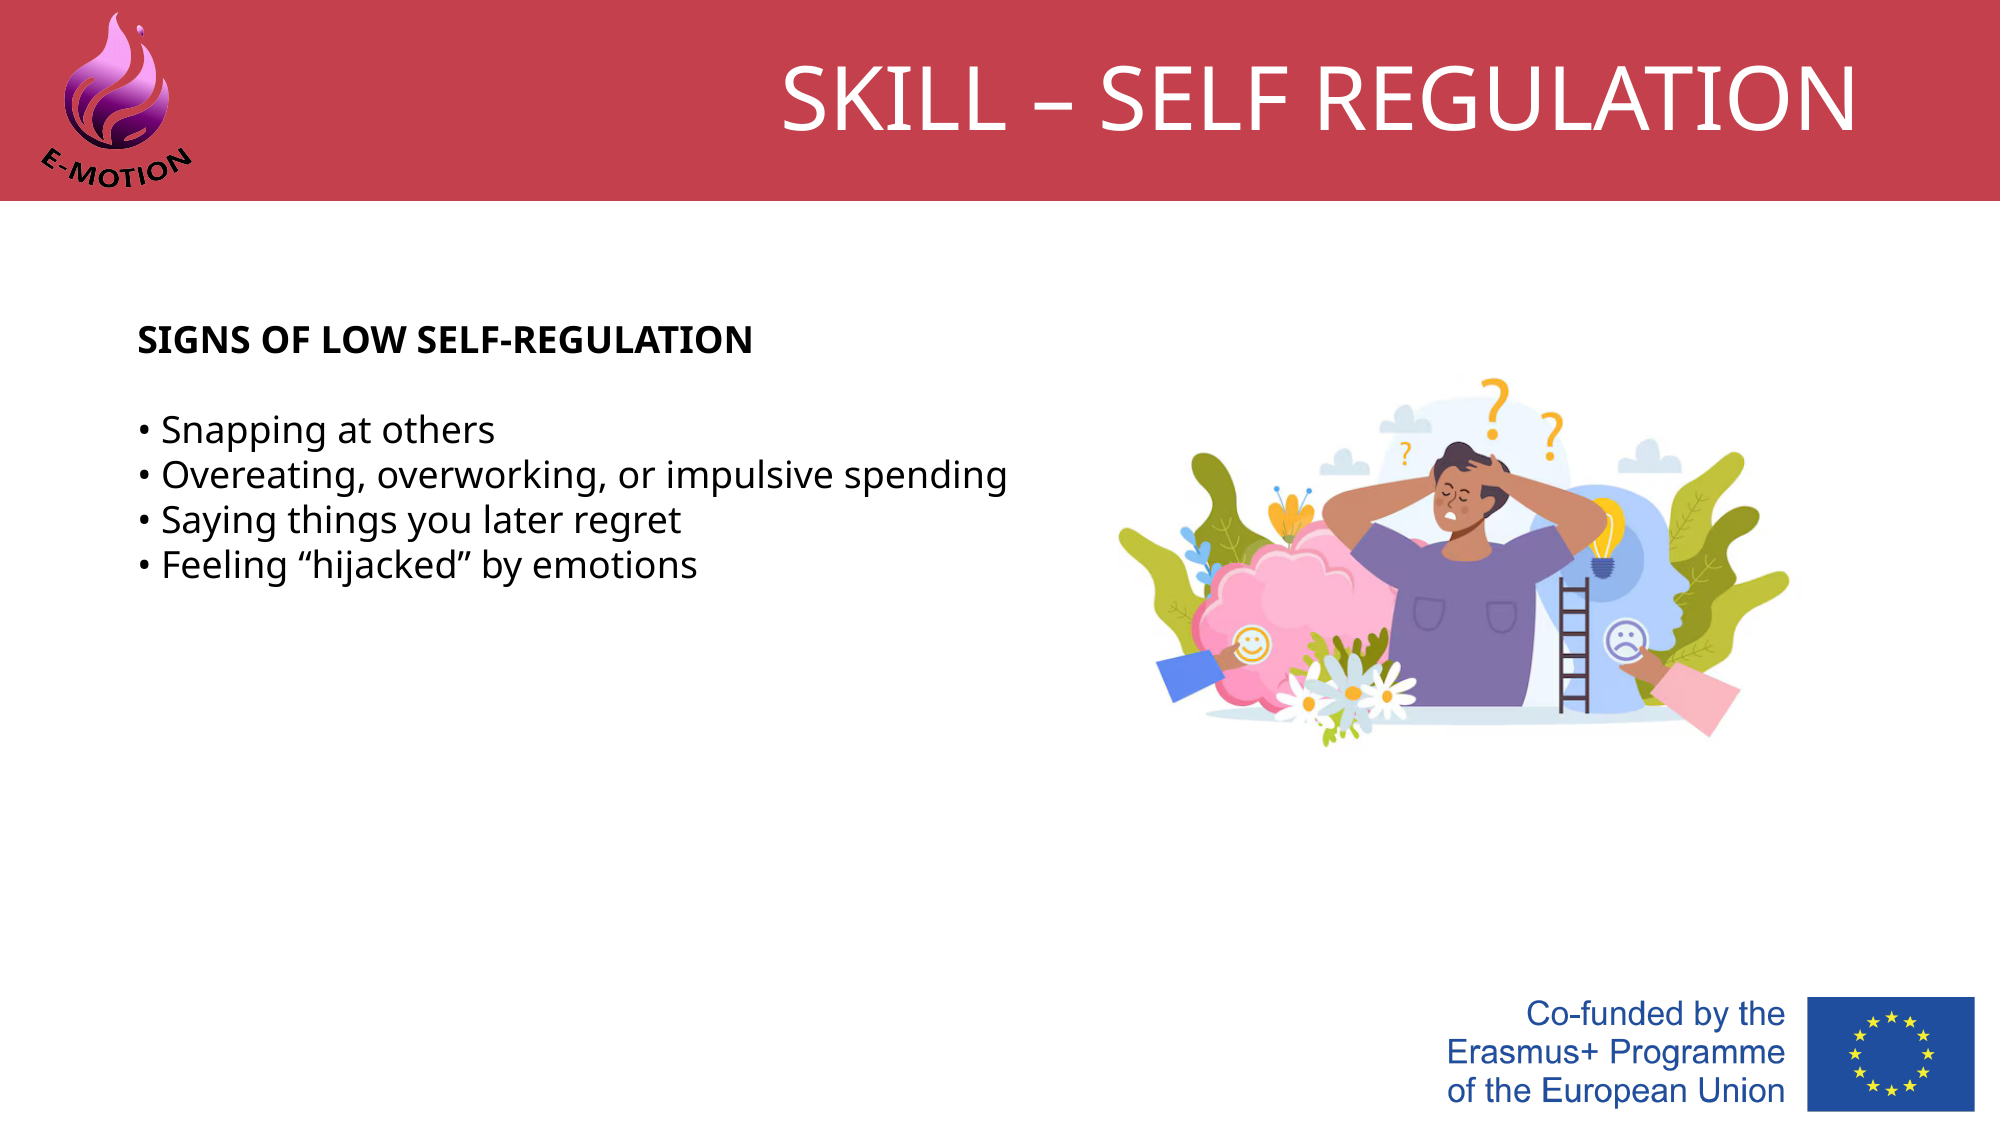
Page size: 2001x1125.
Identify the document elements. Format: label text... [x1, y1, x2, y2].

picture [1068, 302, 1840, 799]
picture [0, 0, 253, 247]
text_box SKILL – SELF REGULATION [618, 34, 1878, 309]
text_box SIGNS OF LOW SELF-REGULATION • Snapping at others • Overeating, overworking, or impulsive spending • Saying things you later regret • Feeling “hijacked” by emotions [122, 308, 1068, 594]
